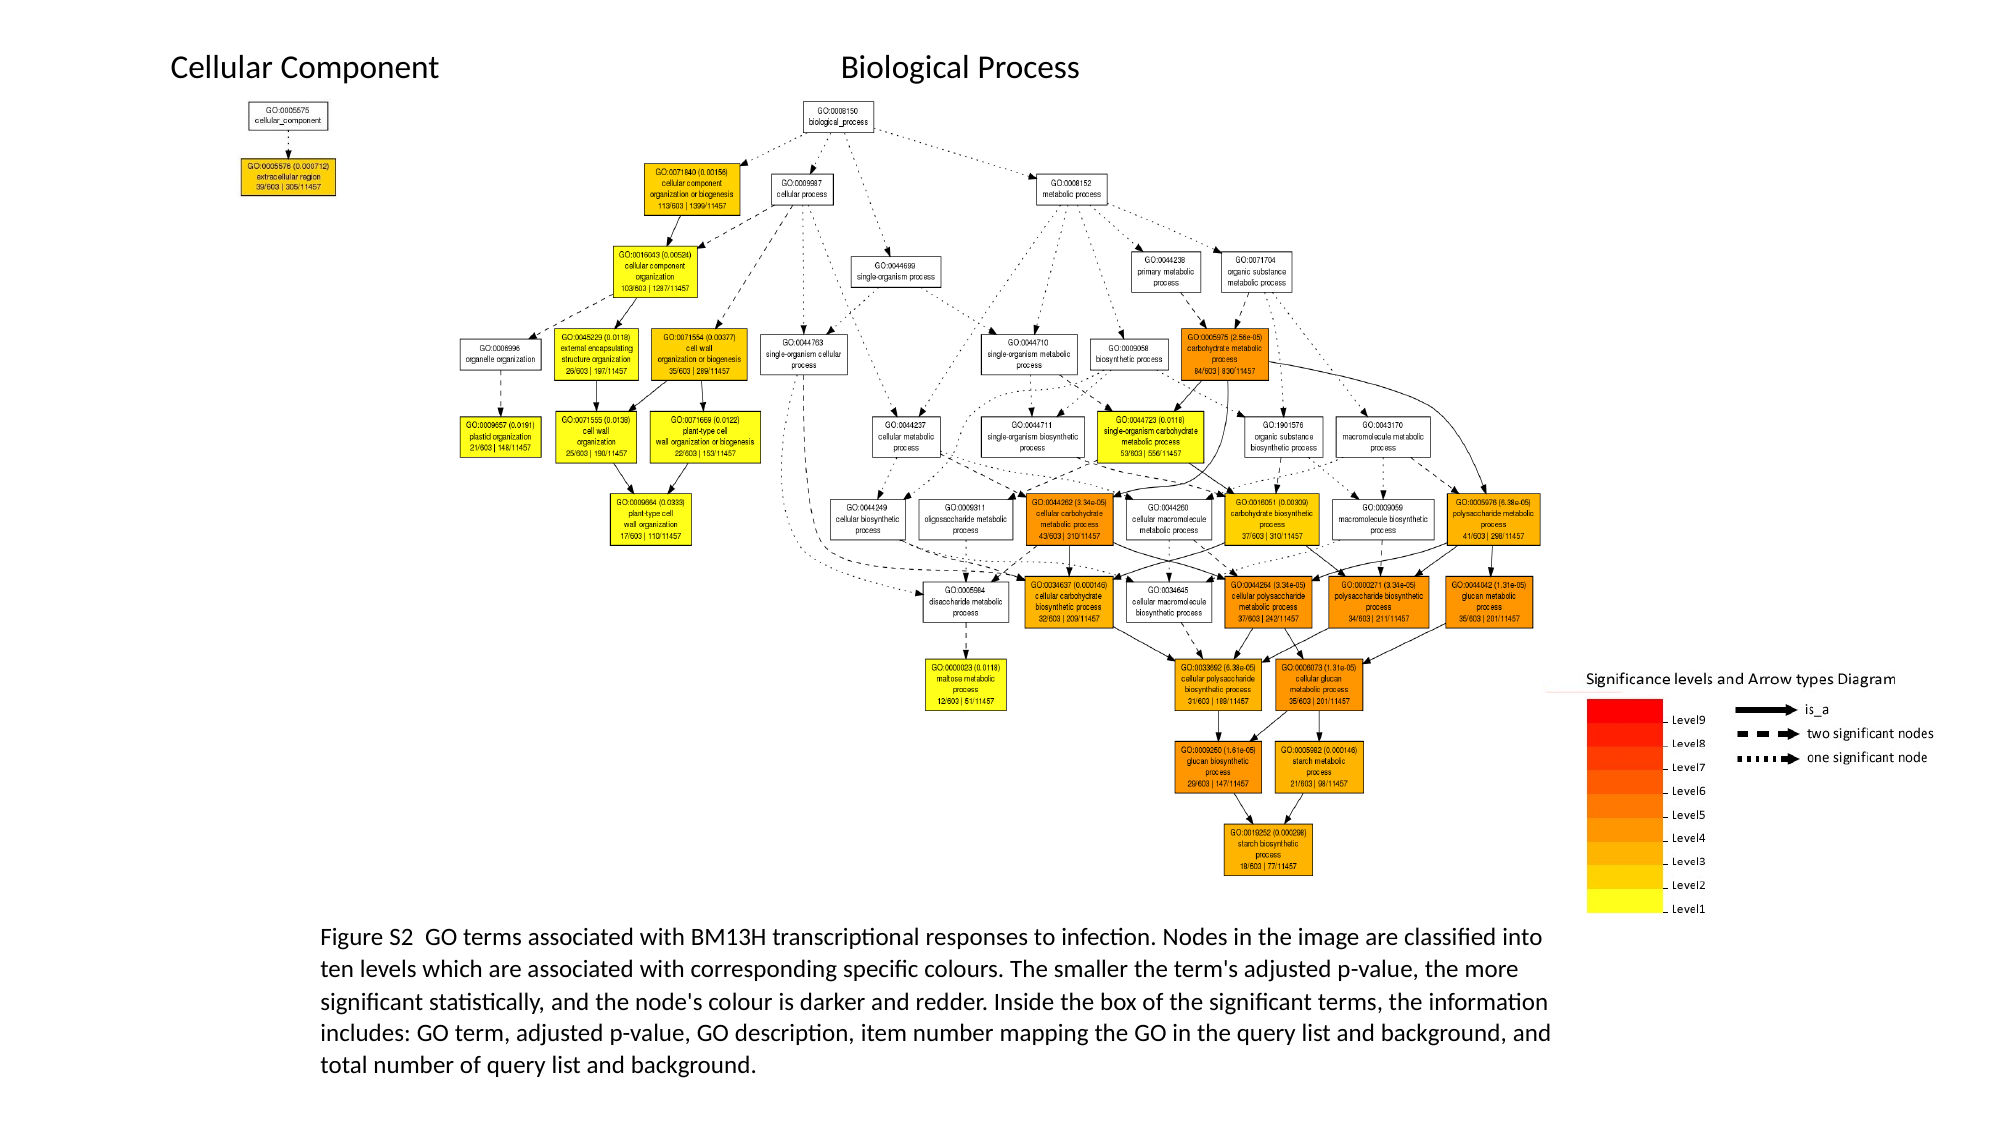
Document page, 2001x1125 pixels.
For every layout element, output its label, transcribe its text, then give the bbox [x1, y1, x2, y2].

picture [236, 98, 337, 199]
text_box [1542, 663, 1942, 920]
picture [457, 98, 1543, 879]
text_box Cellular Component [155, 37, 455, 93]
text_box Biological Process [826, 37, 1096, 93]
text_box Figure S2 GO terms associated with BM13H transcriptional responses to infection. Nodes in the image are classified into ten levels which are associated with corresponding specific colours. The smaller the term's adjusted p-value, the more significant statistically, and the node's colour is darker and redder. Inside the box of the significant terms, the information includes: GO term, adjusted p-value, GO description, item number mapping the GO in the query list and background, and total number of query list and background. [305, 911, 1575, 1087]
